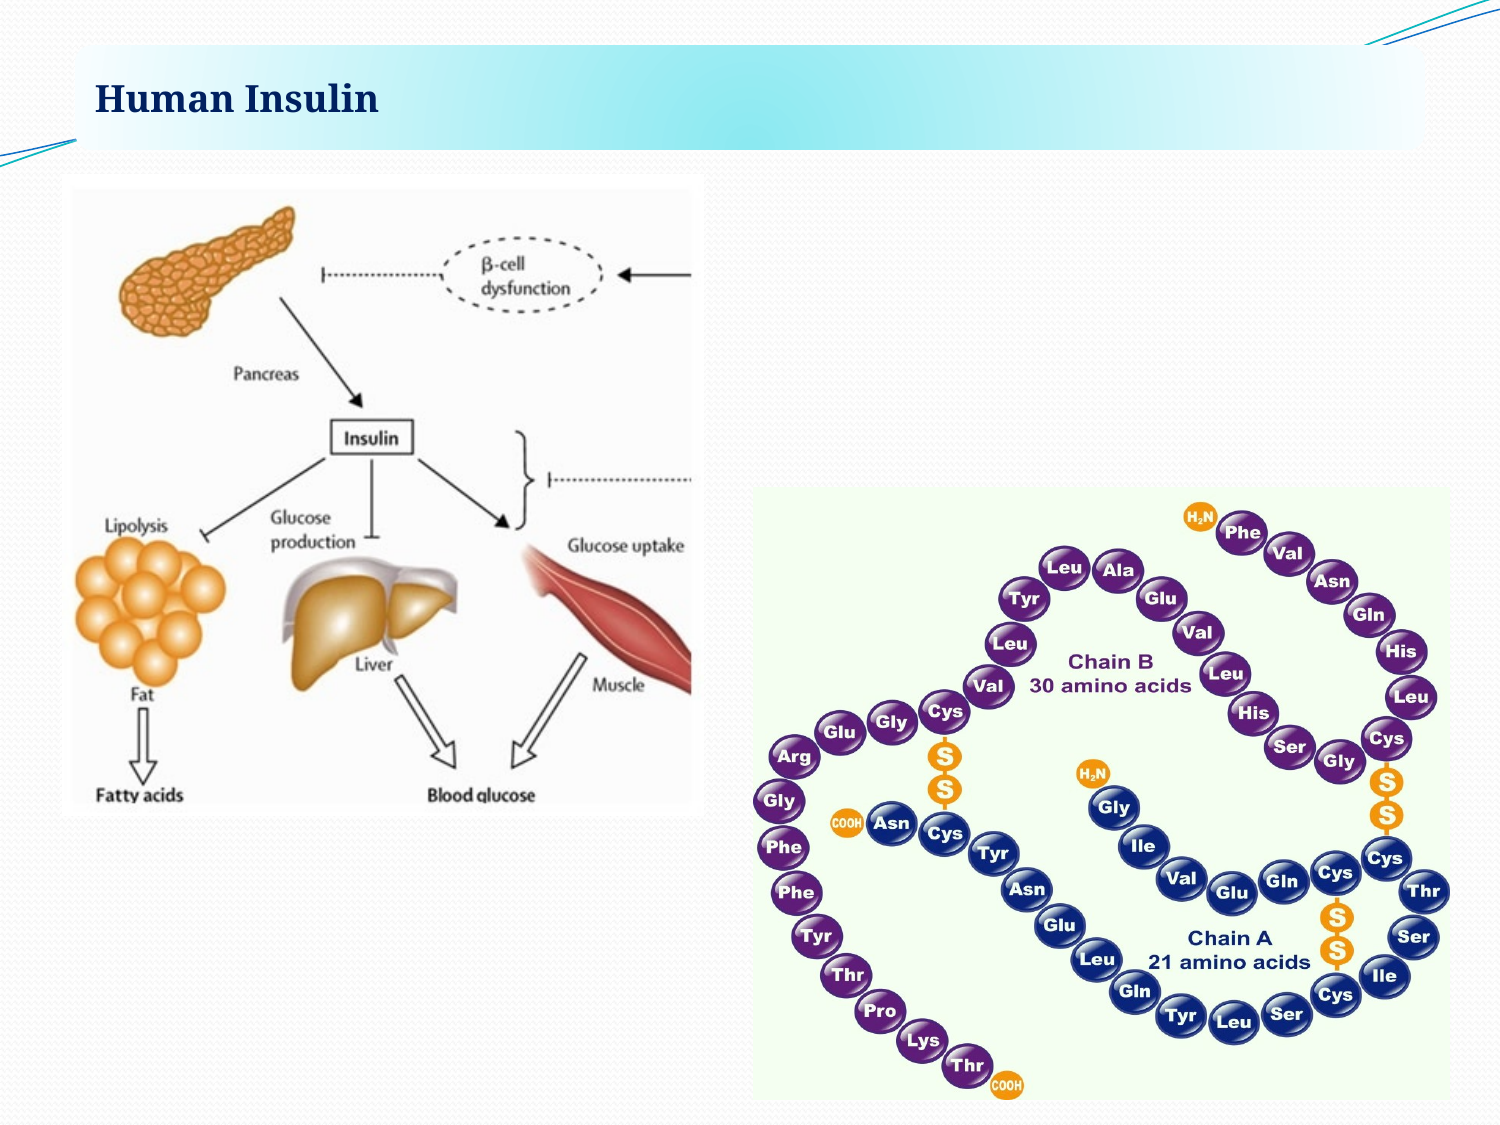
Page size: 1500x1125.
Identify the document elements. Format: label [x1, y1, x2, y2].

list [753, 487, 1451, 1101]
picture [62, 174, 704, 816]
text_box [74, 44, 1426, 151]
